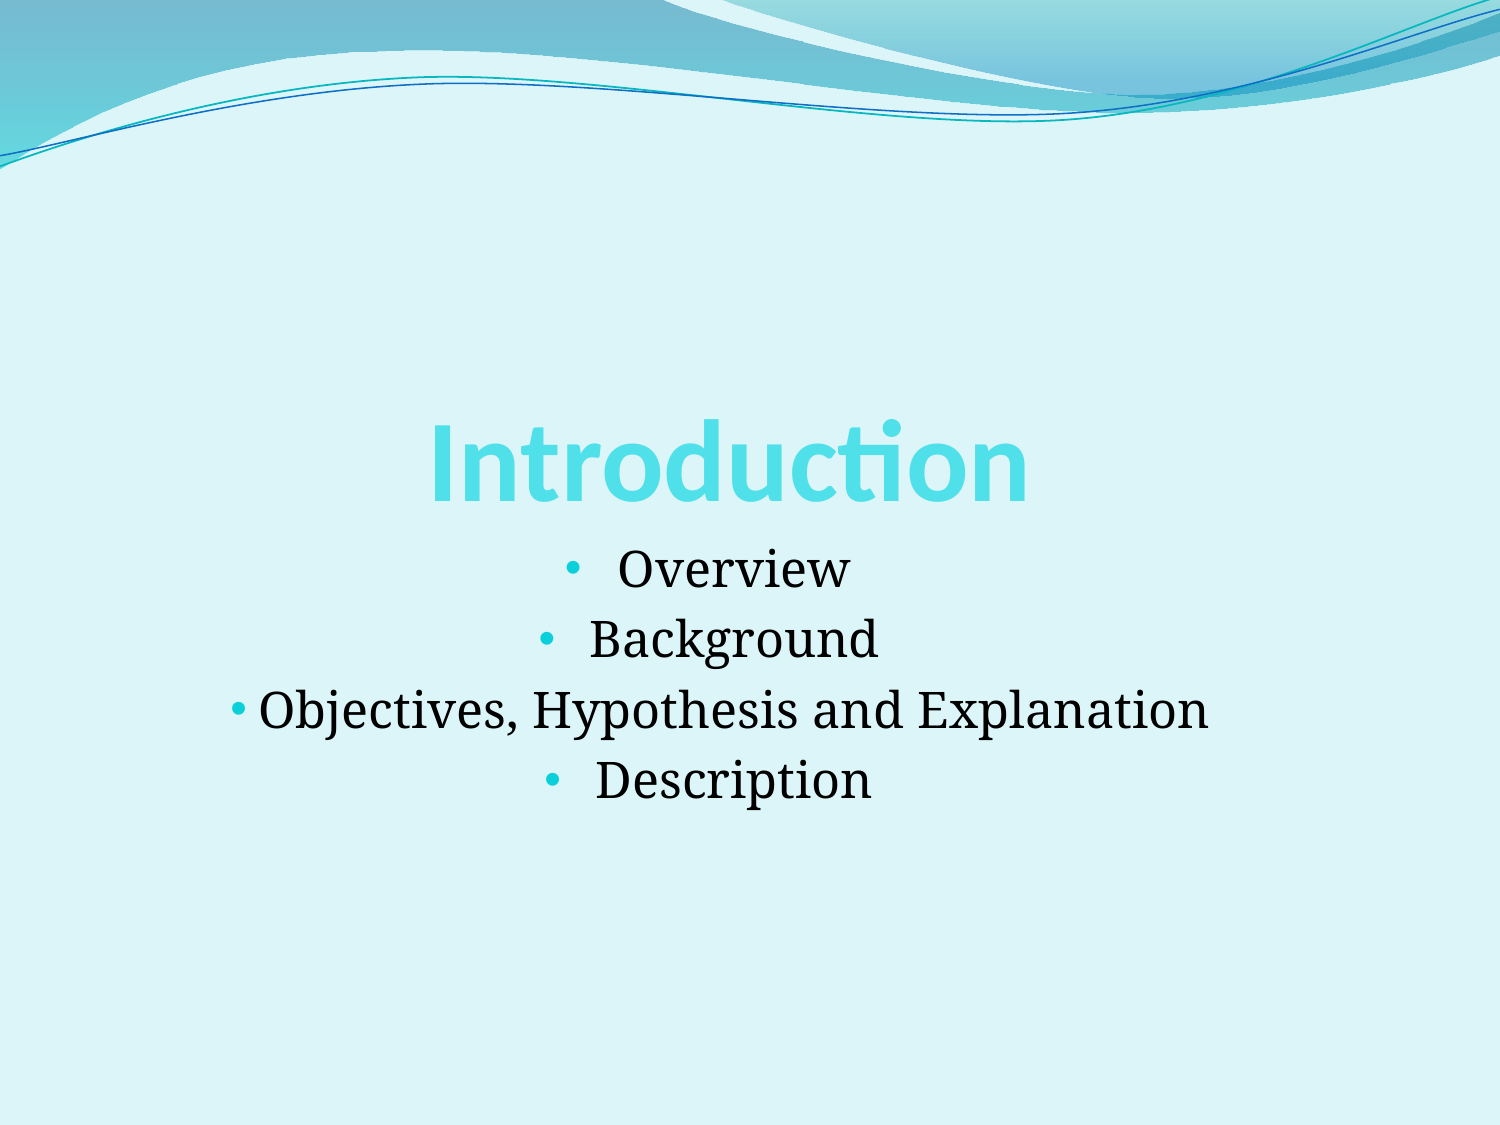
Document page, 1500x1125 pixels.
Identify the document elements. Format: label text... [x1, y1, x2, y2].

subtitle Overview Background Objectives, Hypothesis and Explanation Description [87, 529, 1376, 818]
title Introduction [87, 224, 1376, 525]
